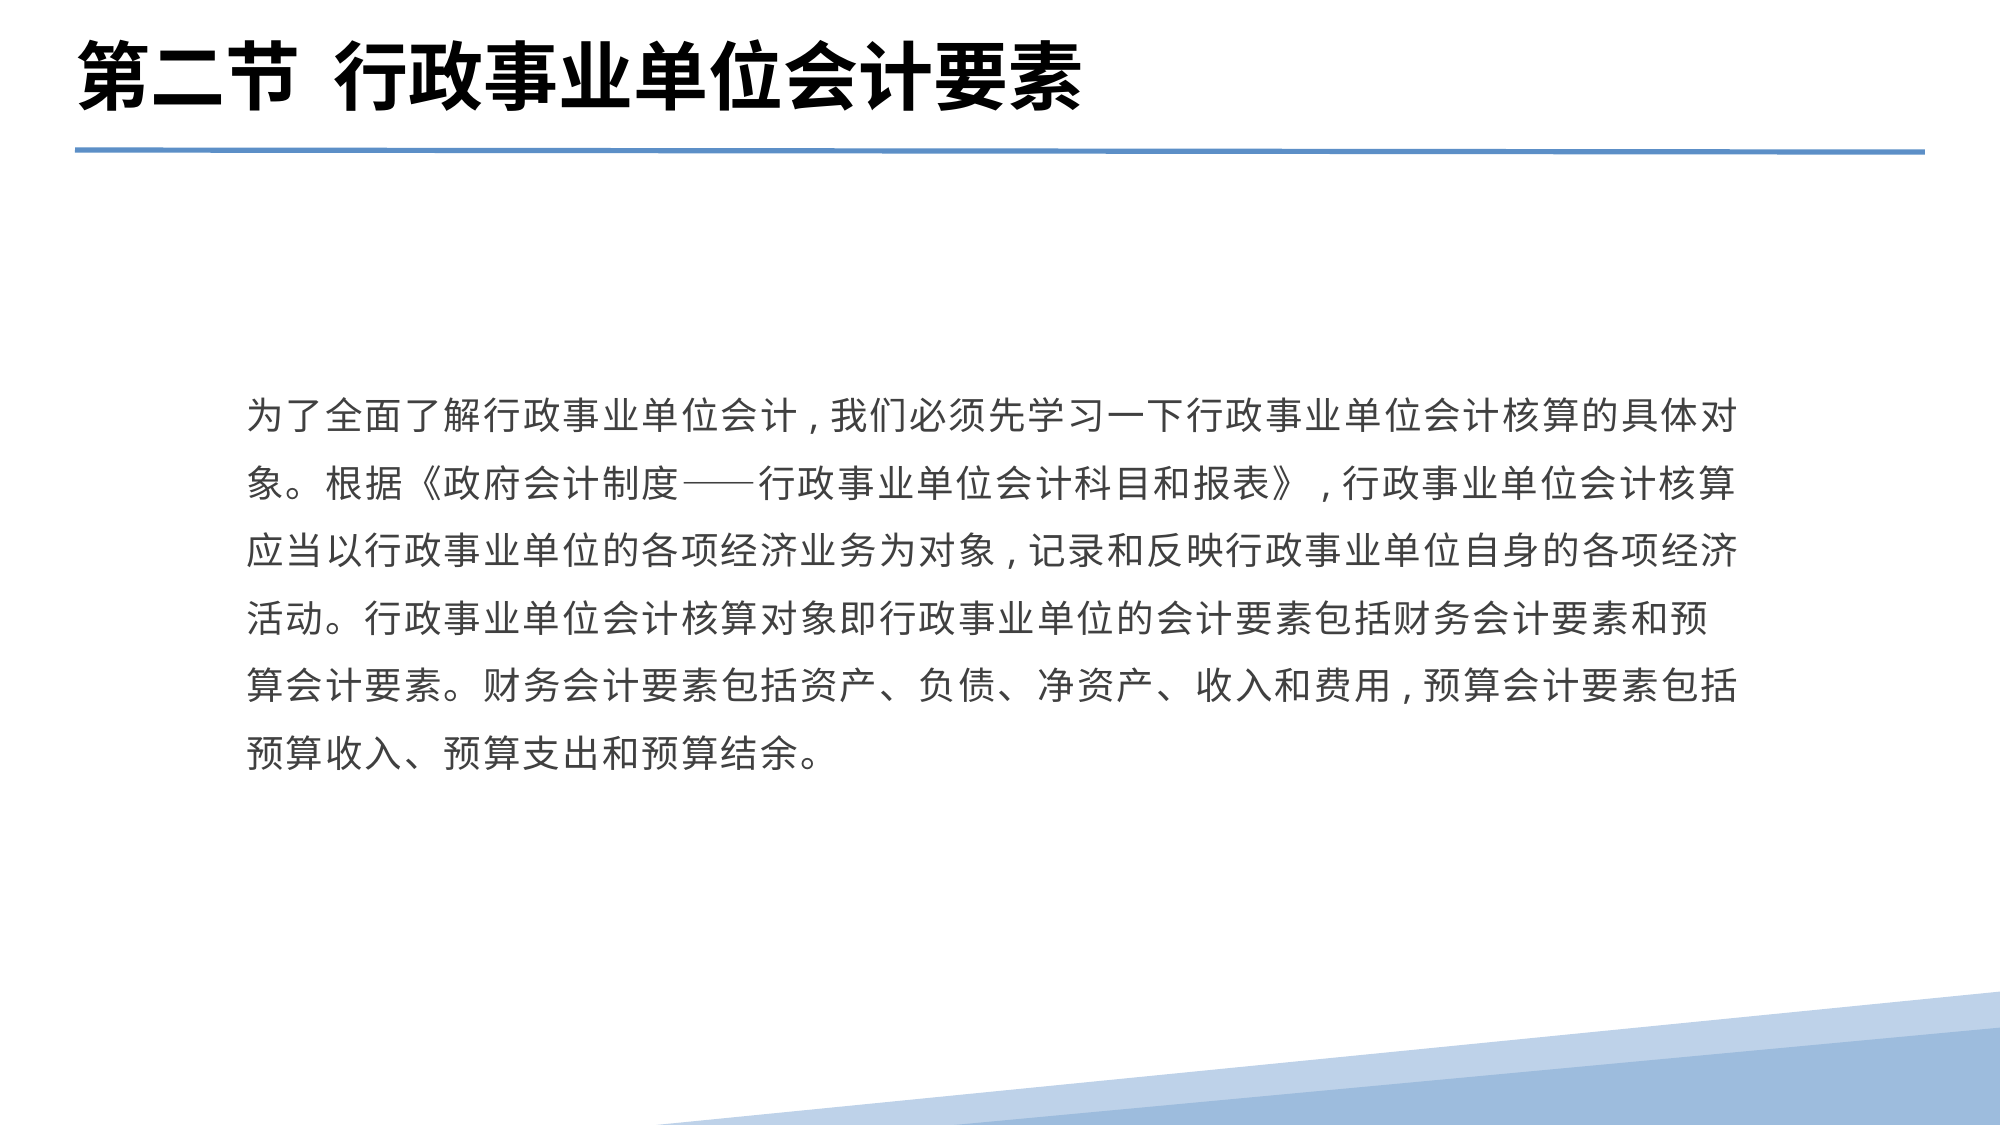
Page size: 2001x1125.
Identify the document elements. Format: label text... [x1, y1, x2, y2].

text_box 为了全面了解行政事业单位会计,我们必须先学习一下行政事业单位会计核算的具体对象。根据《政府会计制度——行政事业单位会计科目和报表》,行政事业单位会计核算应当以行政事业单位的各项经济业务为对象,记录和反映行政事业单位自身的各项经济活动。行政事业单位会计核算对象即行政事业单位的会计要素包括财务会计要素和预算会计要素。财务会计要素包括资产、负债、净资产、收入和费用,预算会计要素包括预算收入、预算支出和预算结余。 [235, 191, 1758, 954]
text_box 第二节 行政事业单位会计要素 [75, 24, 1925, 125]
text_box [656, 991, 2000, 1125]
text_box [74, 149, 1925, 153]
